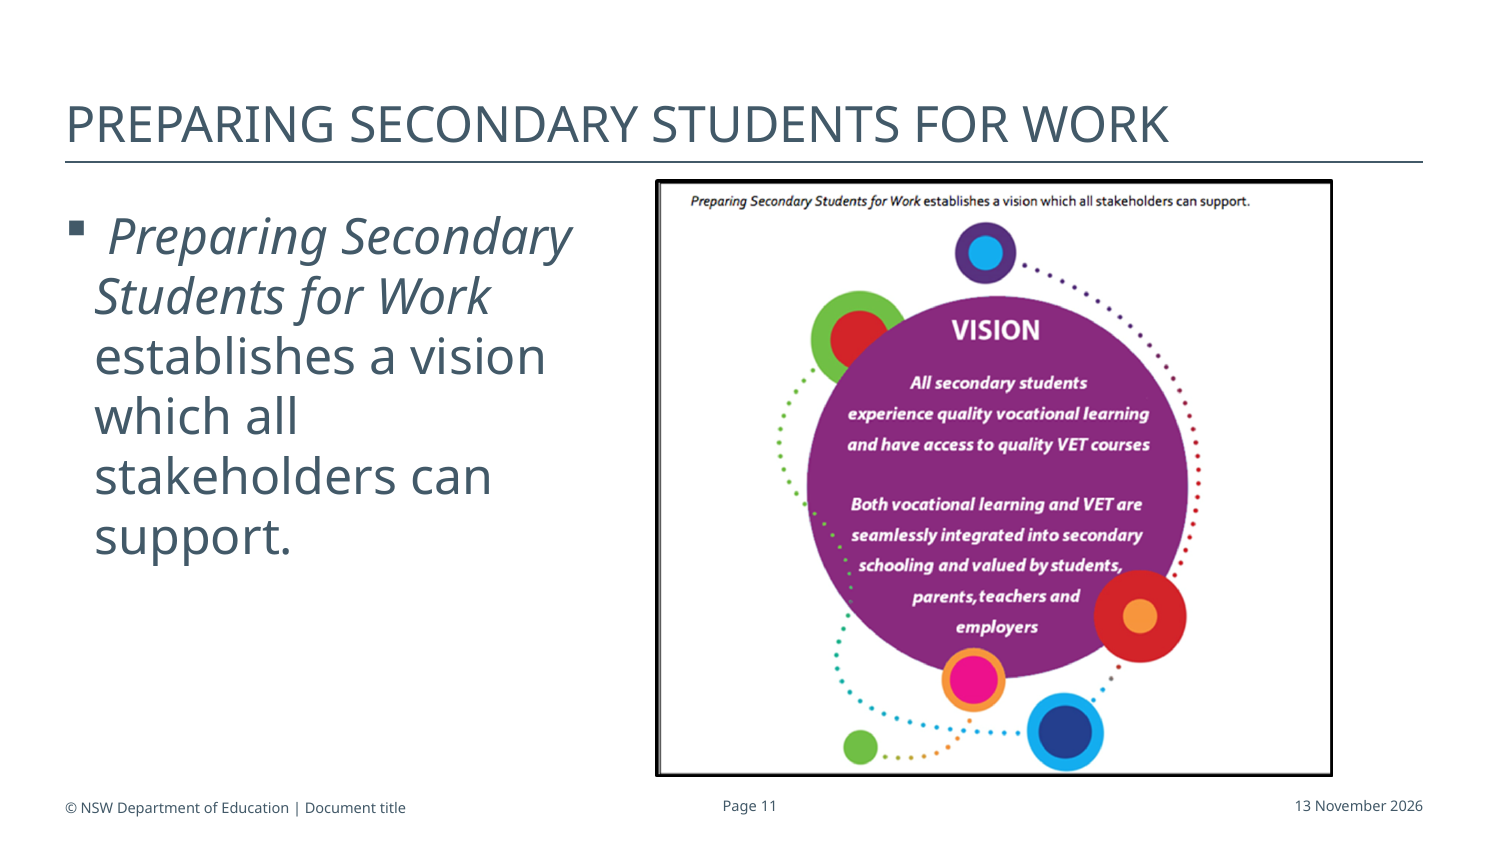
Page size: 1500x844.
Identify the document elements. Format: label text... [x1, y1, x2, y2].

list Preparing Secondary Students for Work establishes a vision which all stakeholders can support. [64, 196, 621, 777]
footer © NSW Department of Education | Document title [64, 779, 514, 824]
slide_number Page 11 [575, 779, 925, 824]
title Preparing secondary students for work [64, 43, 1424, 161]
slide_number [1151, 779, 1424, 824]
picture [655, 179, 1333, 777]
